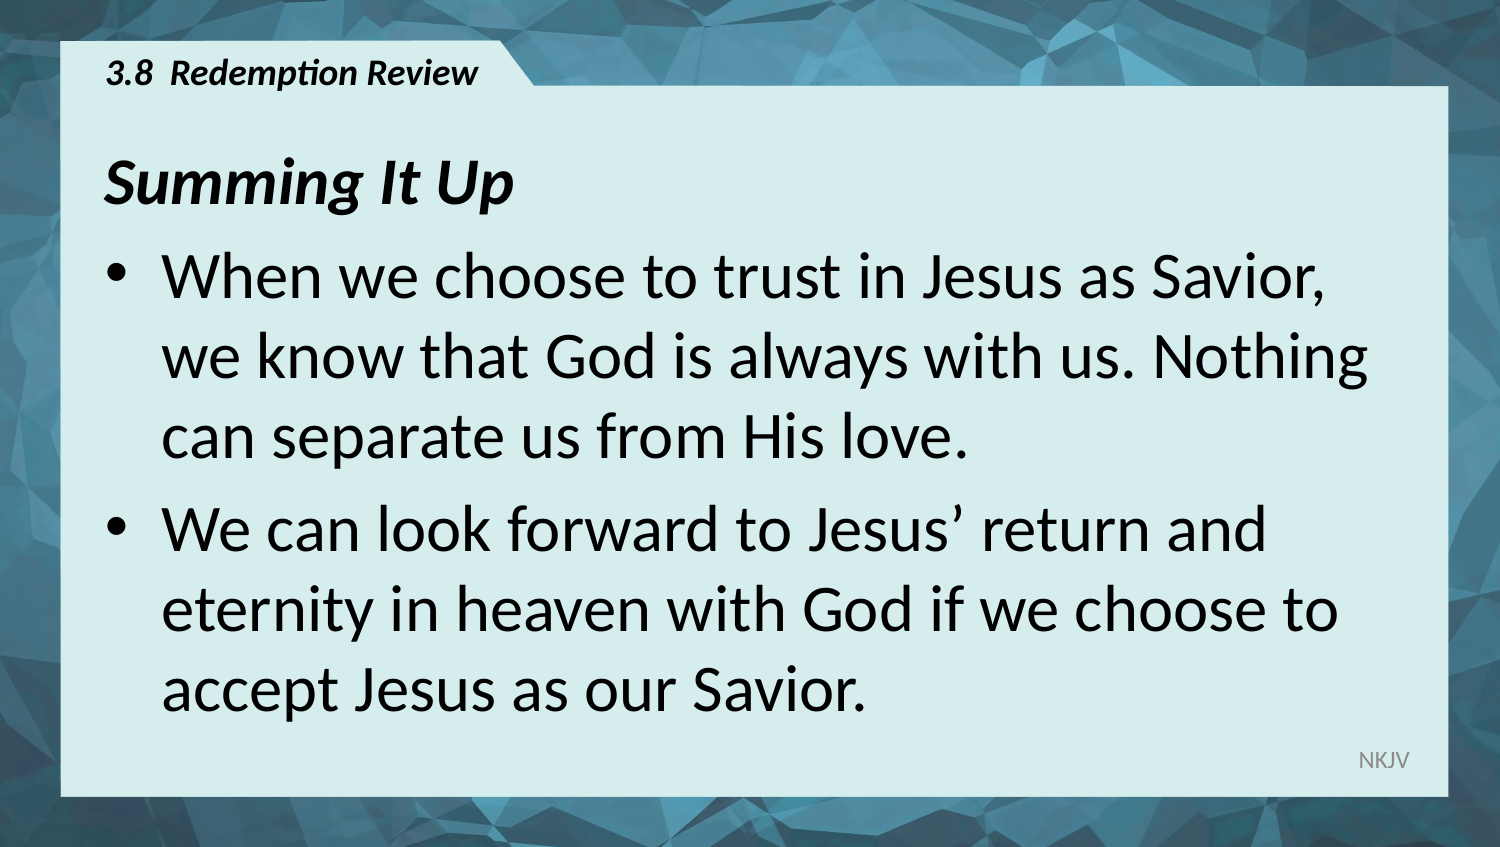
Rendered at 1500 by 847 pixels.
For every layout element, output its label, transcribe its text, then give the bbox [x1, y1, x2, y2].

picture [0, 0, 1500, 847]
list Summing It Up When we choose to trust in Jesus as Savior, we know that God is always with us. Nothing can separate us from His love. We can look forward to Jesus’ return and eternity in heaven with God if we choose to accept Jesus as our Savior. [89, 141, 1403, 722]
footer NKJV [950, 736, 1425, 782]
title 3.8 Redemption Review [89, 33, 1420, 108]
